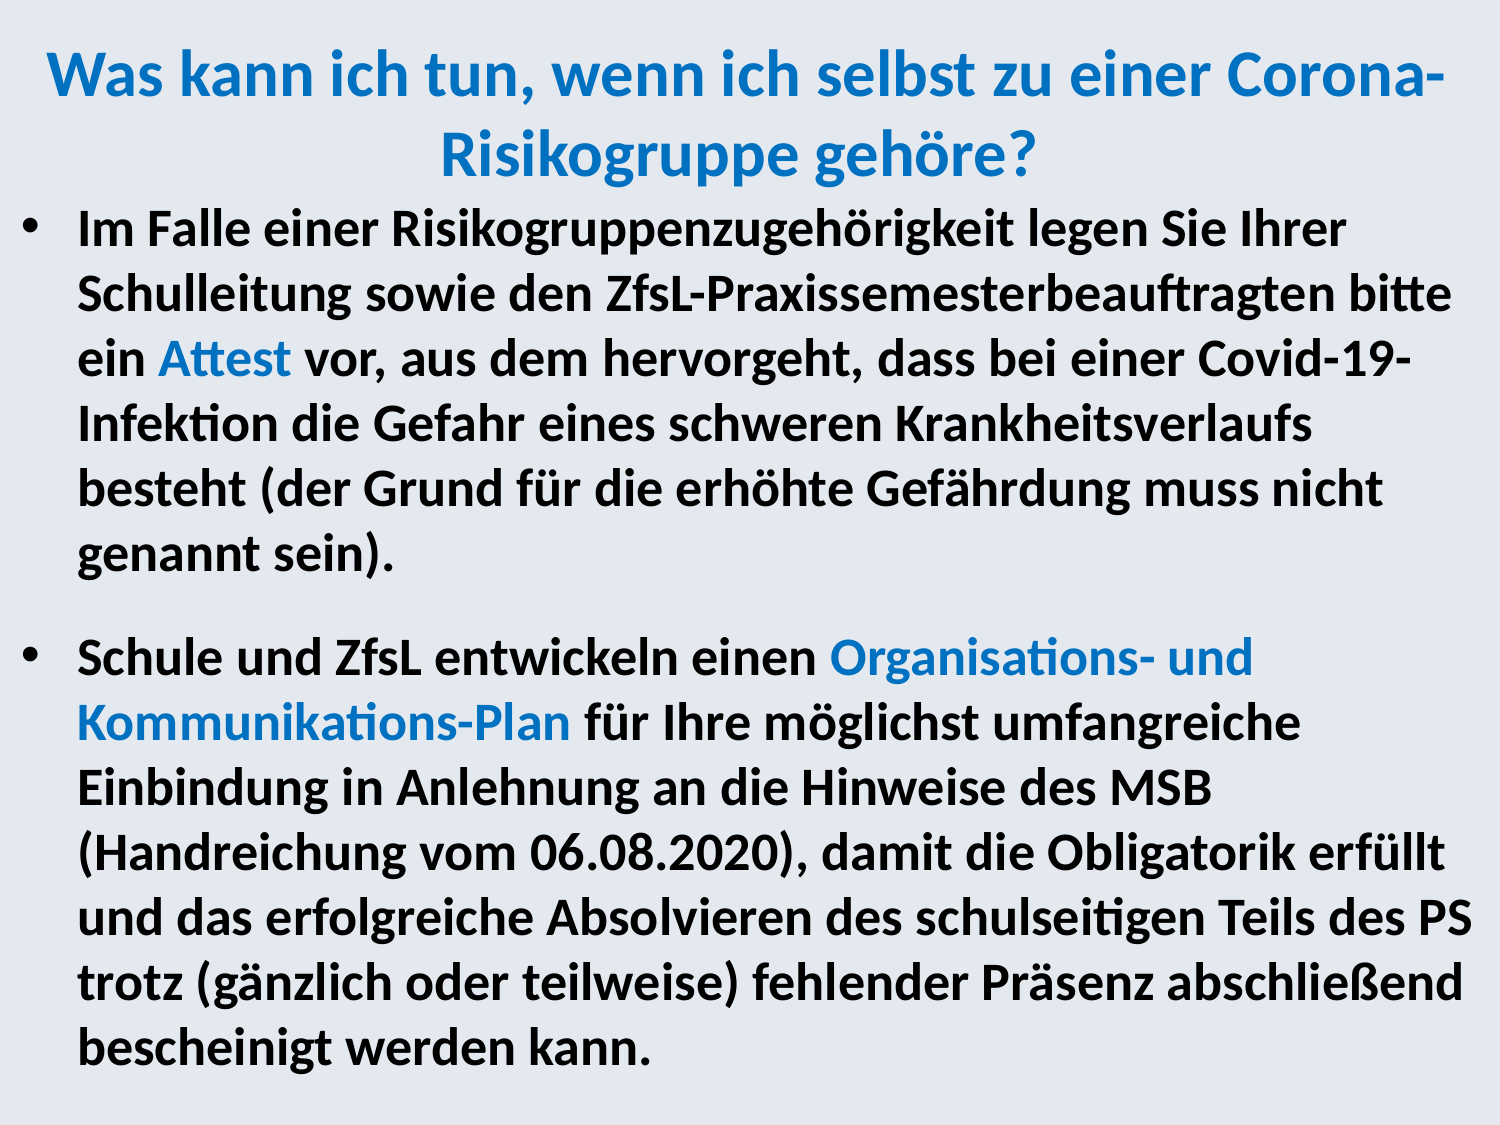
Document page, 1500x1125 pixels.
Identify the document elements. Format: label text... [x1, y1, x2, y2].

list Im Falle einer Risikogruppenzugehörigkeit legen Sie Ihrer Schulleitung sowie den ZfsL-Praxissemesterbeauftragten bitte ein Attest vor, aus dem hervorgeht, dass bei einer Covid-19-Infektion die Gefahr eines schweren Krankheitsverlaufs besteht (der Grund für die erhöhte Gefährdung muss nicht genannt sein). Schule und ZfsL entwickeln einen Organisations- und Kommunikations-Plan für Ihre möglichst umfangreiche Einbindung in Anlehnung an die Hinweise des MSB (Handreichung vom 06.08.2020), damit die Obligatorik erfüllt und das erfolgreiche Absolvieren des schulseitigen Teils des PS trotz (gänzlich oder teilweise) fehlender Präsenz abschließend bescheinigt werden kann. [5, 184, 1500, 1125]
title Was kann ich tun, wenn ich selbst zu einer Corona-Risikogruppe gehöre? [0, 0, 1495, 220]
